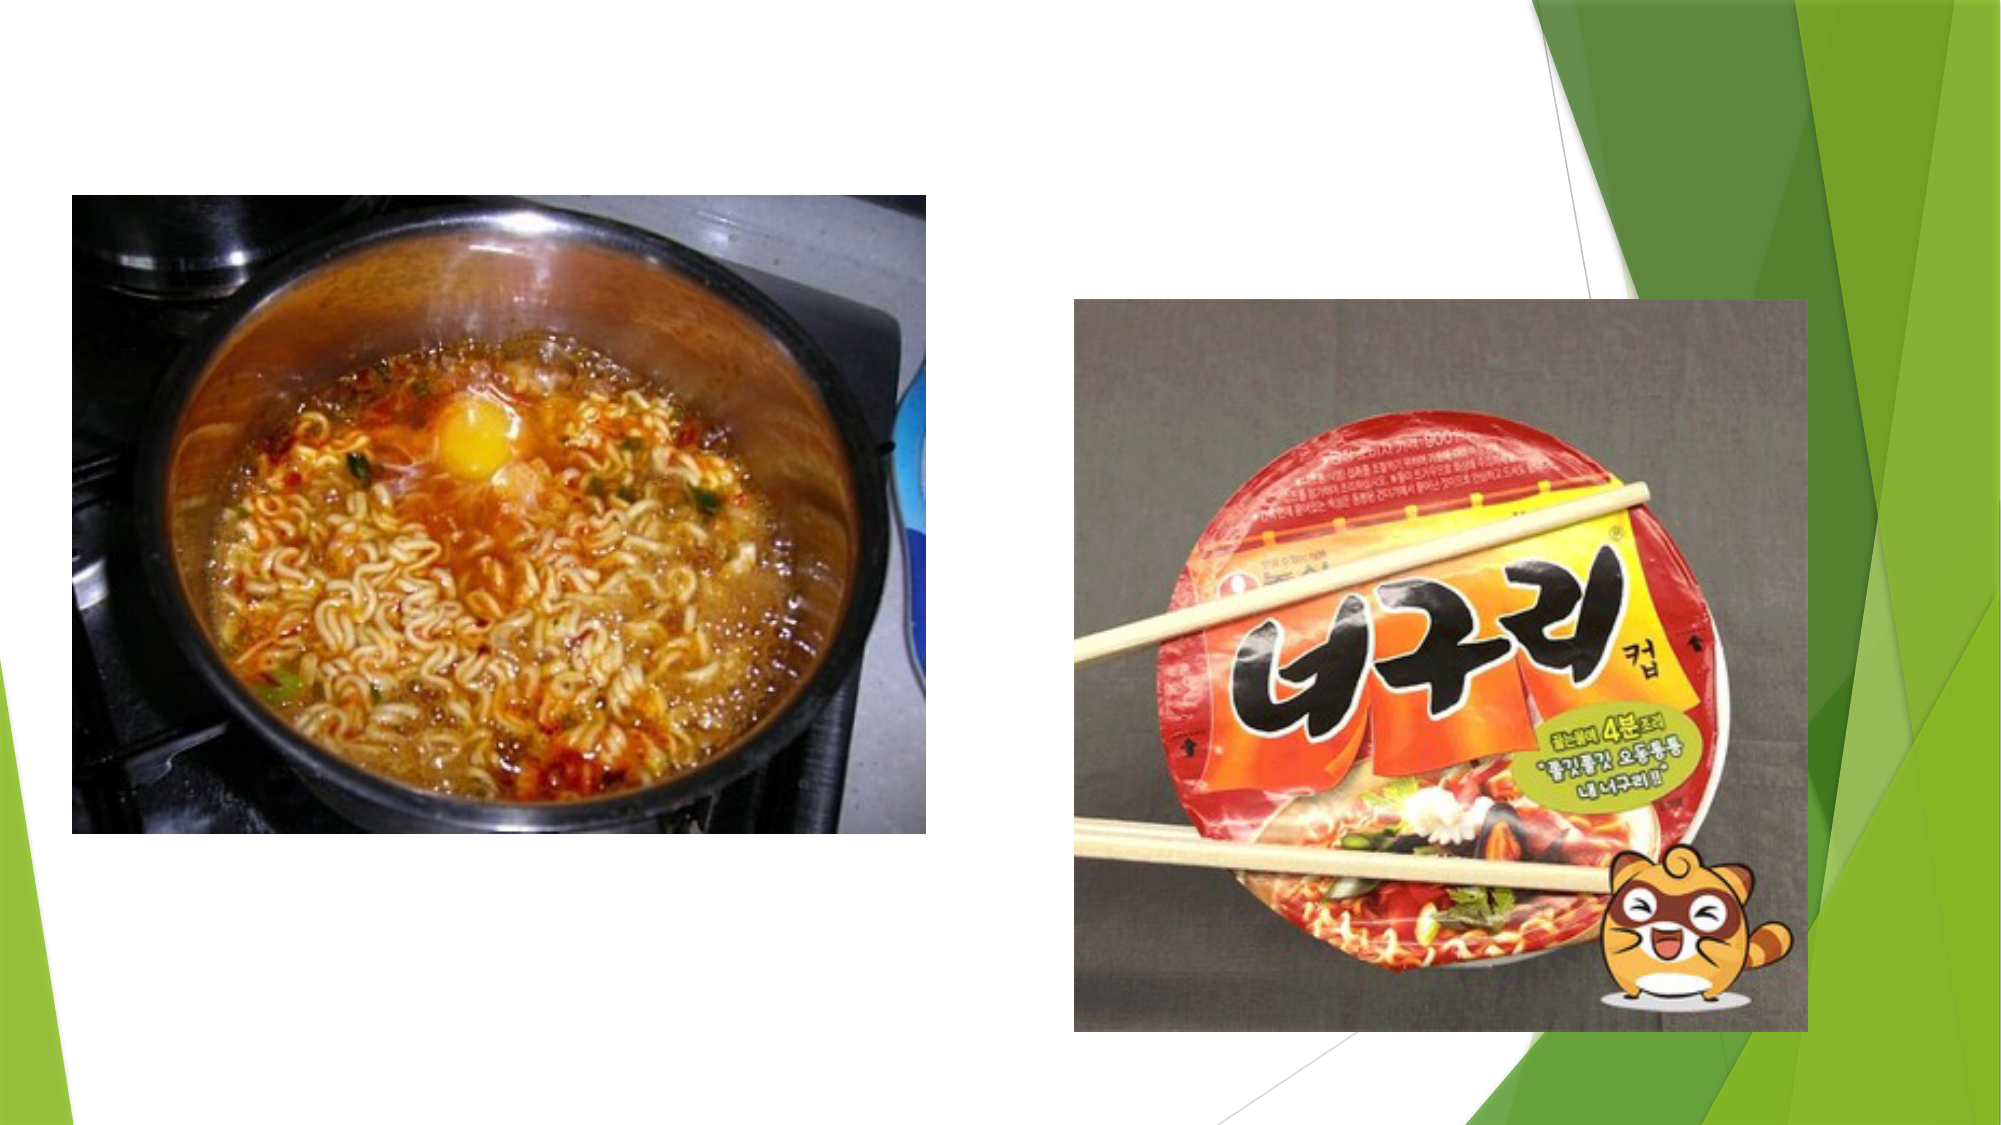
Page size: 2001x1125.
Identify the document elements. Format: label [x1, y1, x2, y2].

picture [1074, 298, 1809, 1033]
picture [71, 195, 926, 834]
